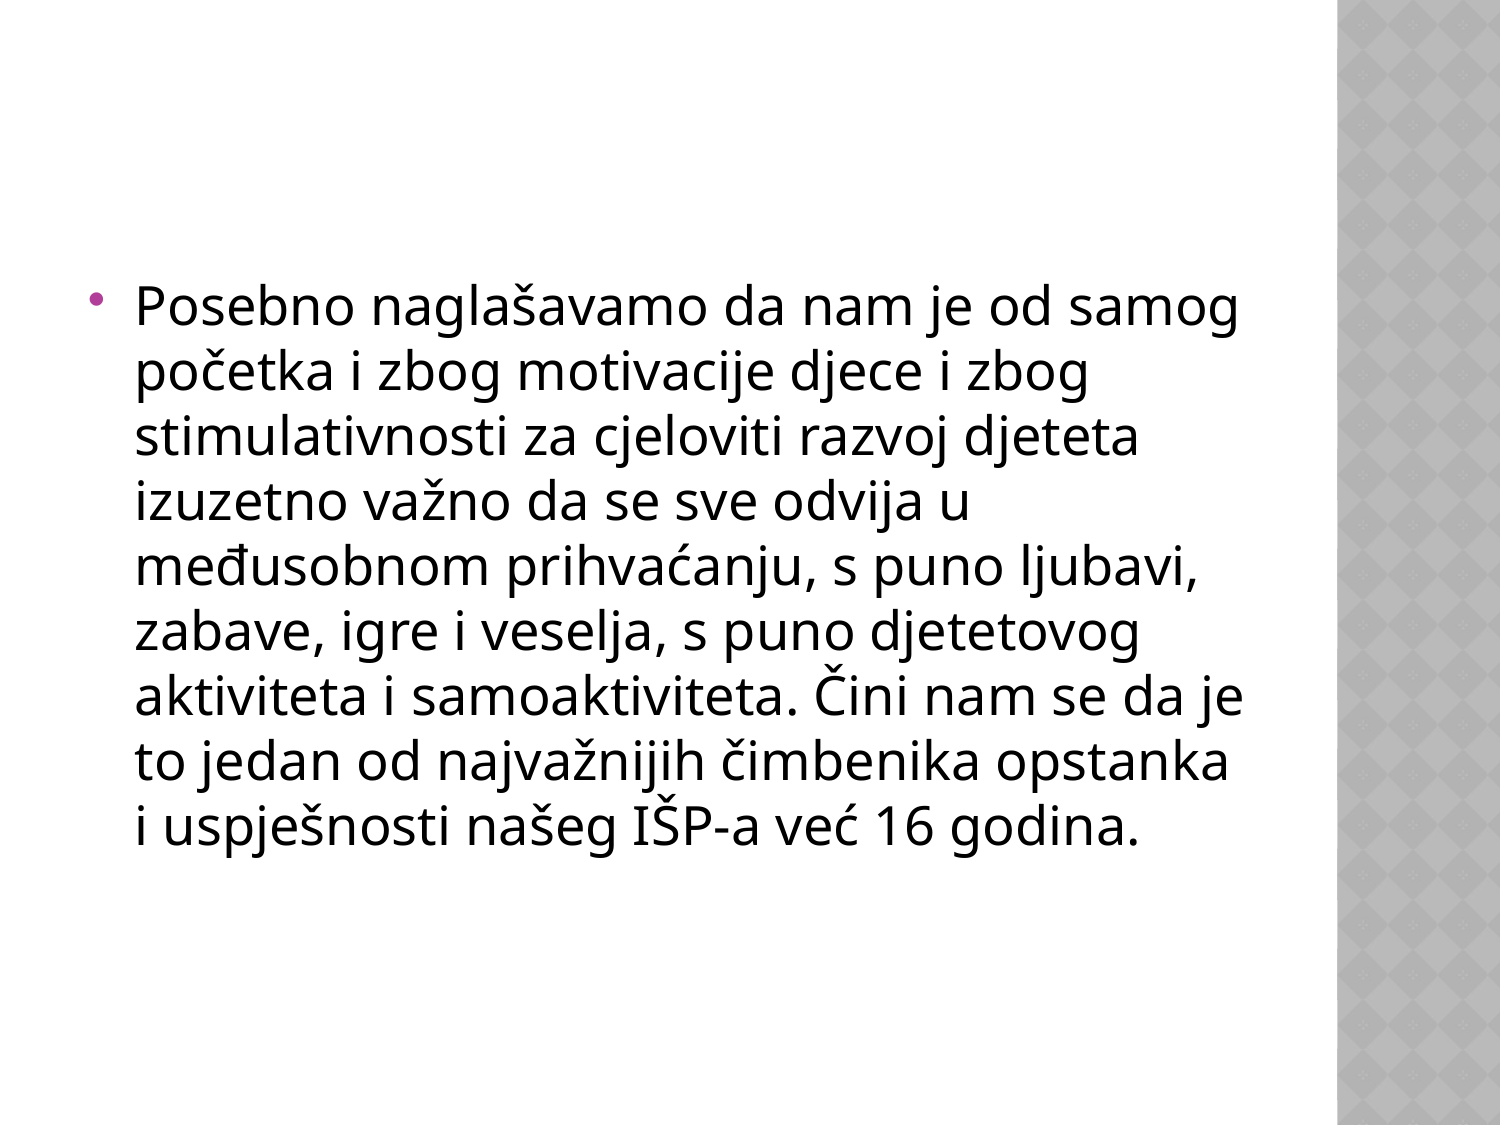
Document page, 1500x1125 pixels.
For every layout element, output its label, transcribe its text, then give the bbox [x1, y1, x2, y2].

list Posebno naglašavamo da nam je od samog početka i zbog motivacije djece i zbog stimulativnosti za cjeloviti razvoj djeteta izuzetno važno da se sve odvija u međusobnom prihvaćanju, s puno ljubavi, zabave, igre i veselja, s puno djetetovog aktiviteta i samoaktiviteta. Čini nam se da je to jedan od najvažnijih čimbenika opstanka i uspješnosti našeg IŠP-a već 16 godina. [75, 264, 1263, 1059]
